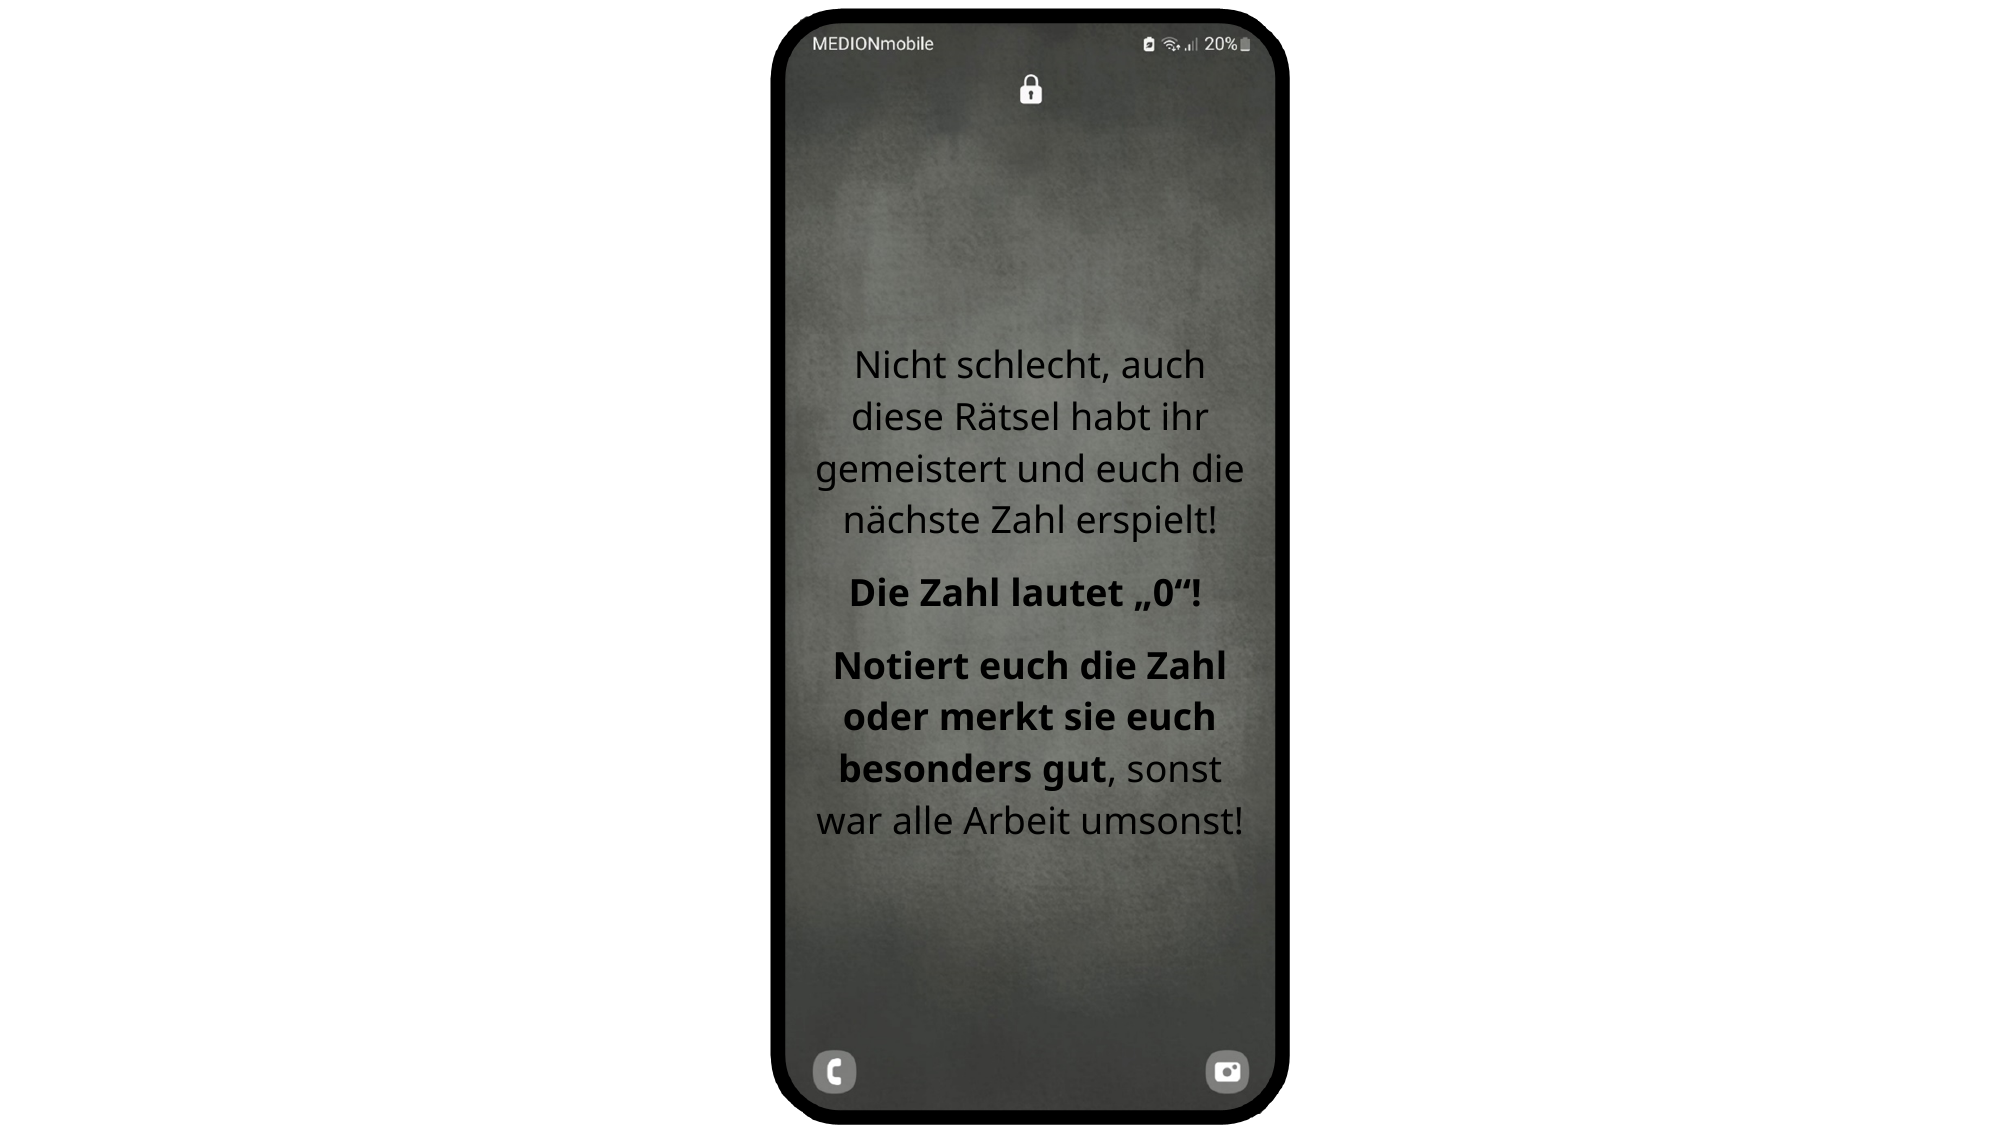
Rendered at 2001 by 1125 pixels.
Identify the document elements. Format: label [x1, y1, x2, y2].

text_box [770, 8, 1290, 1125]
